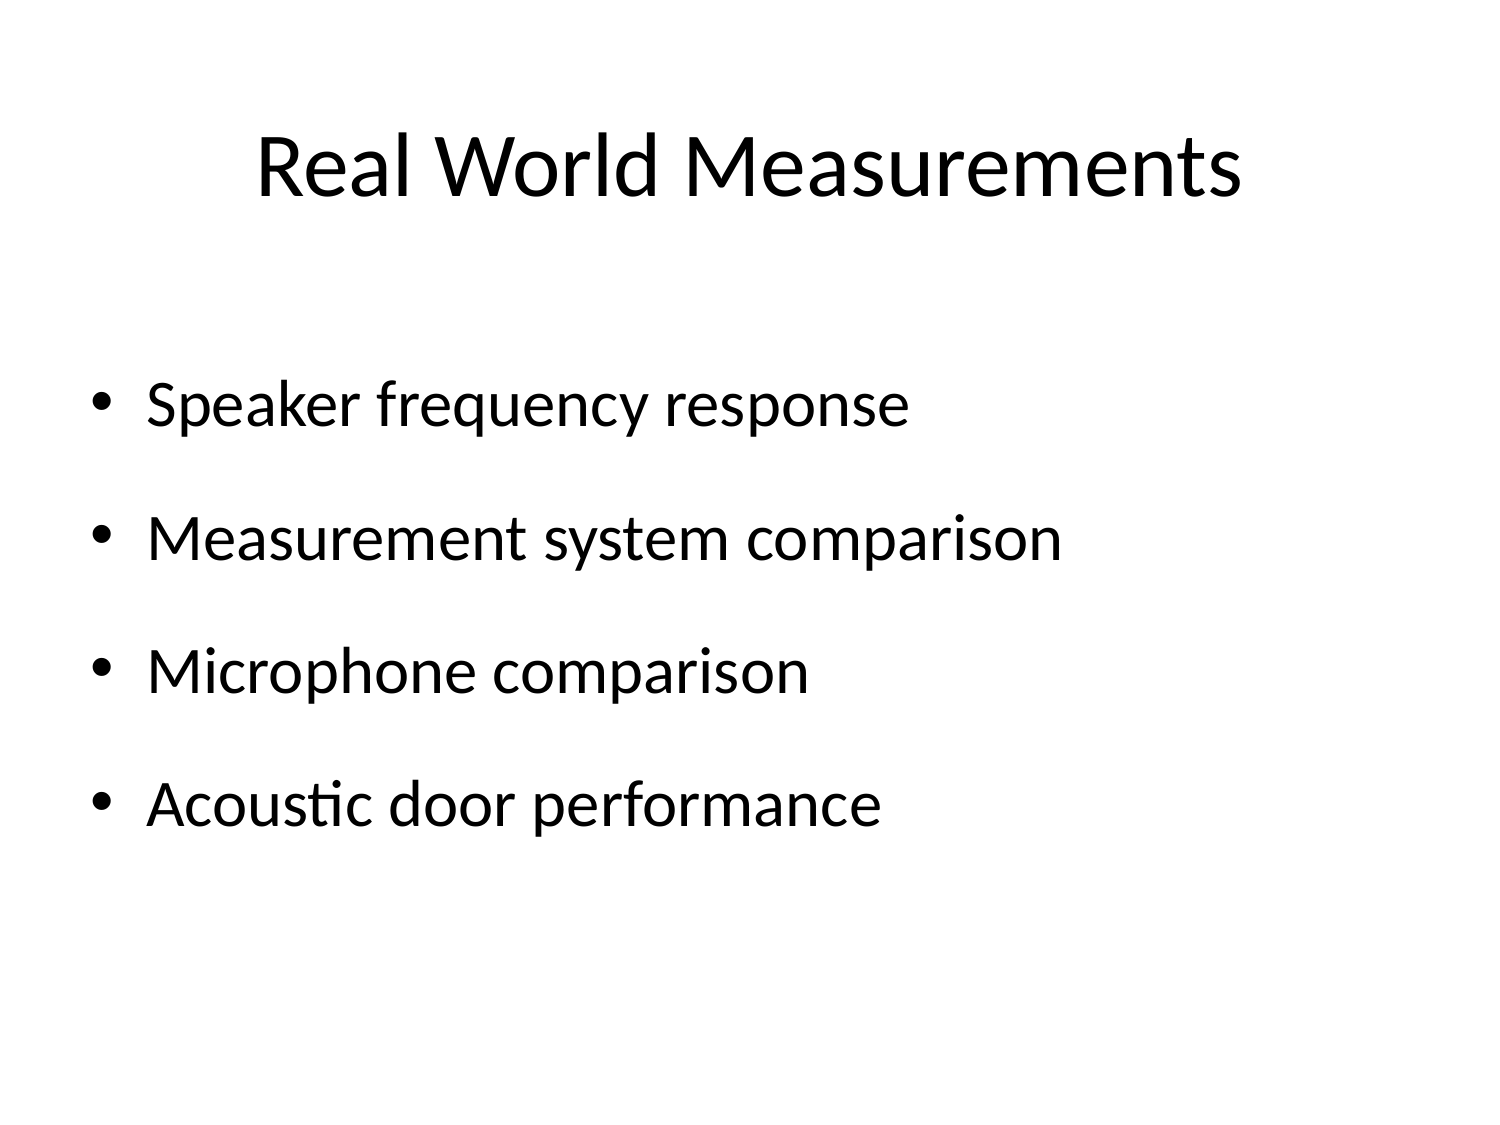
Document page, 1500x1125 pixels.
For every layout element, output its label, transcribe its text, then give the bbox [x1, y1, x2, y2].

title Real World Measurements [75, 45, 1425, 275]
list Speaker frequency response Measurement system comparison Microphone comparison Acoustic door performance [75, 312, 1425, 930]
